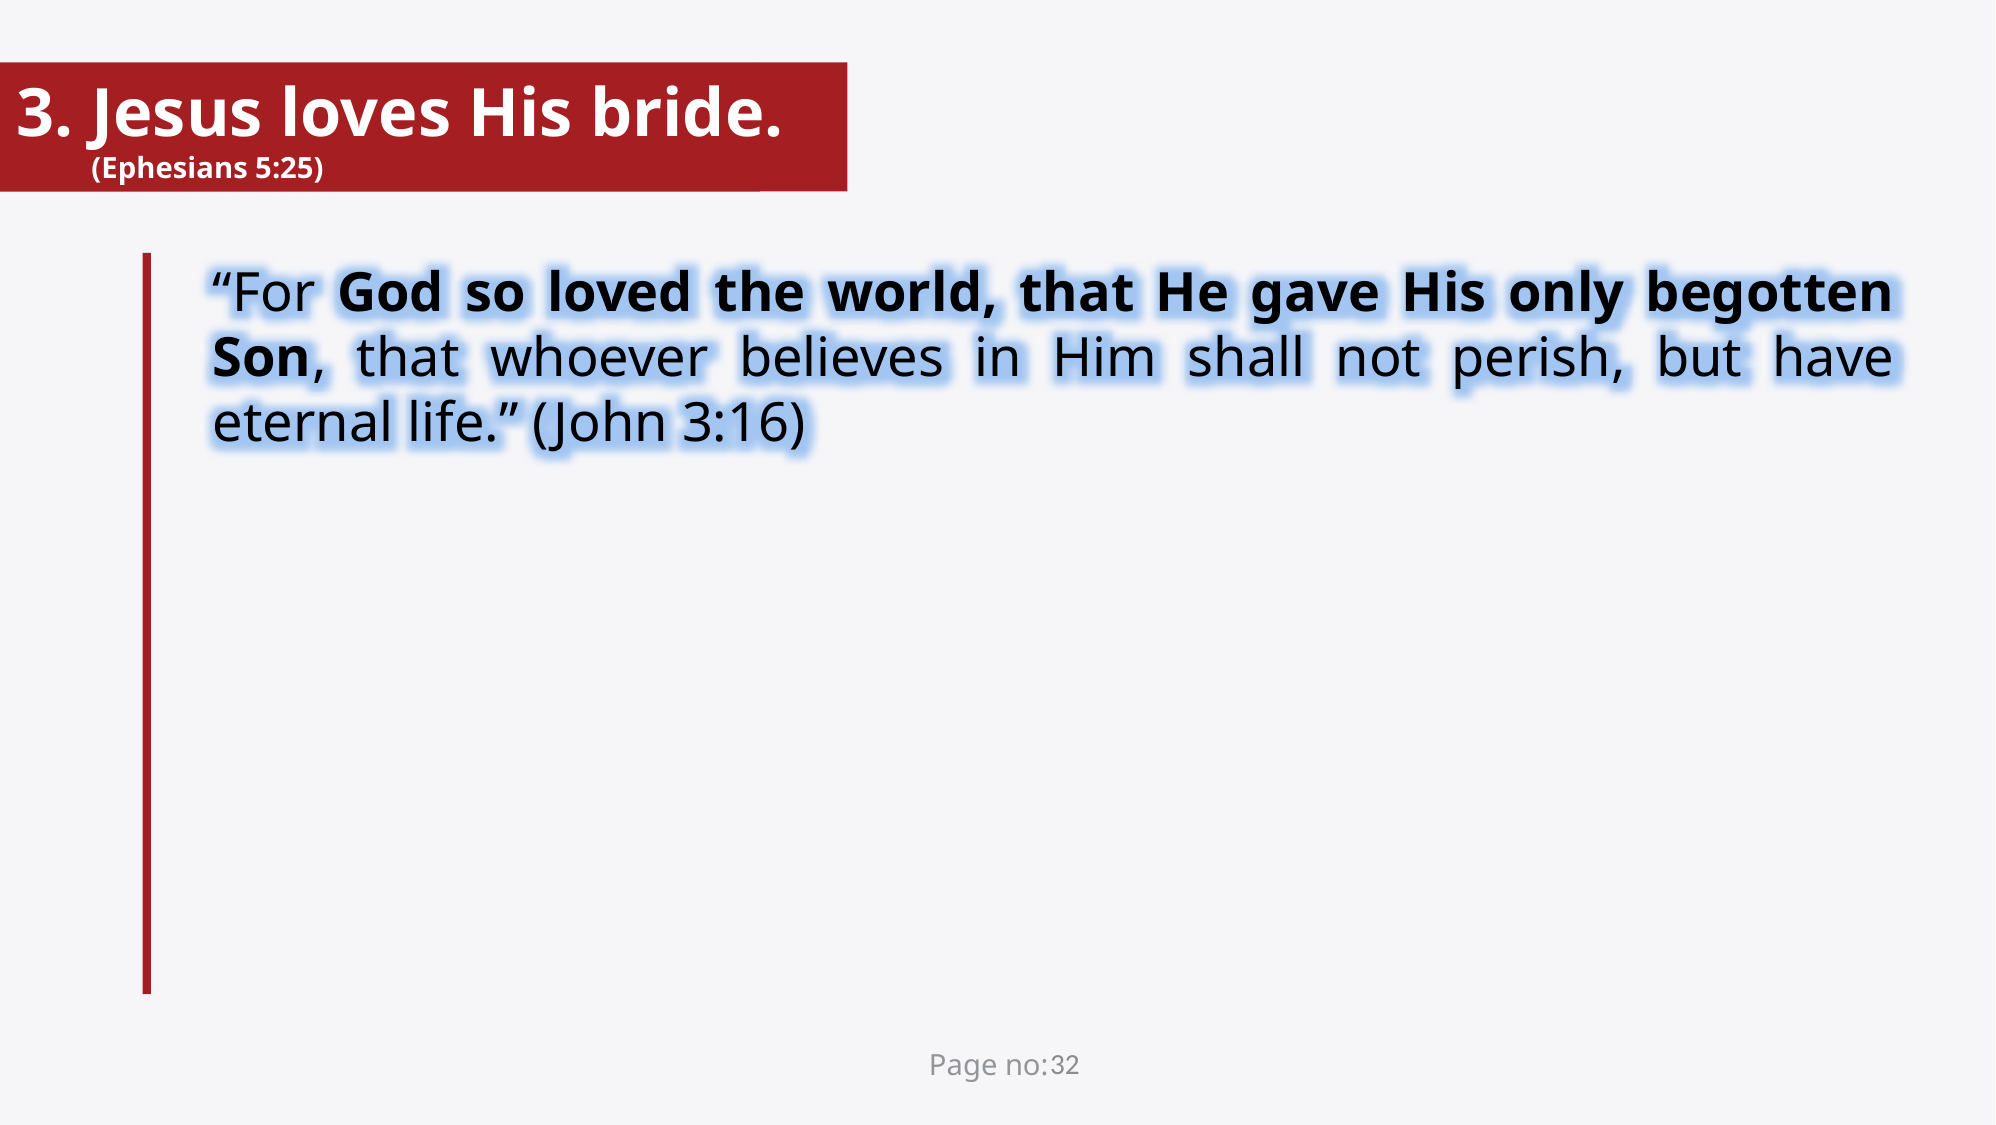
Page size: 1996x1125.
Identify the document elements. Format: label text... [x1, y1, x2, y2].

text_box [758, 60, 850, 193]
text_box “For God so loved the world, that He gave His only begotten Son, that whoever believes in Him shall not perish, but have eternal life.” (John 3:16) [198, 249, 1911, 460]
